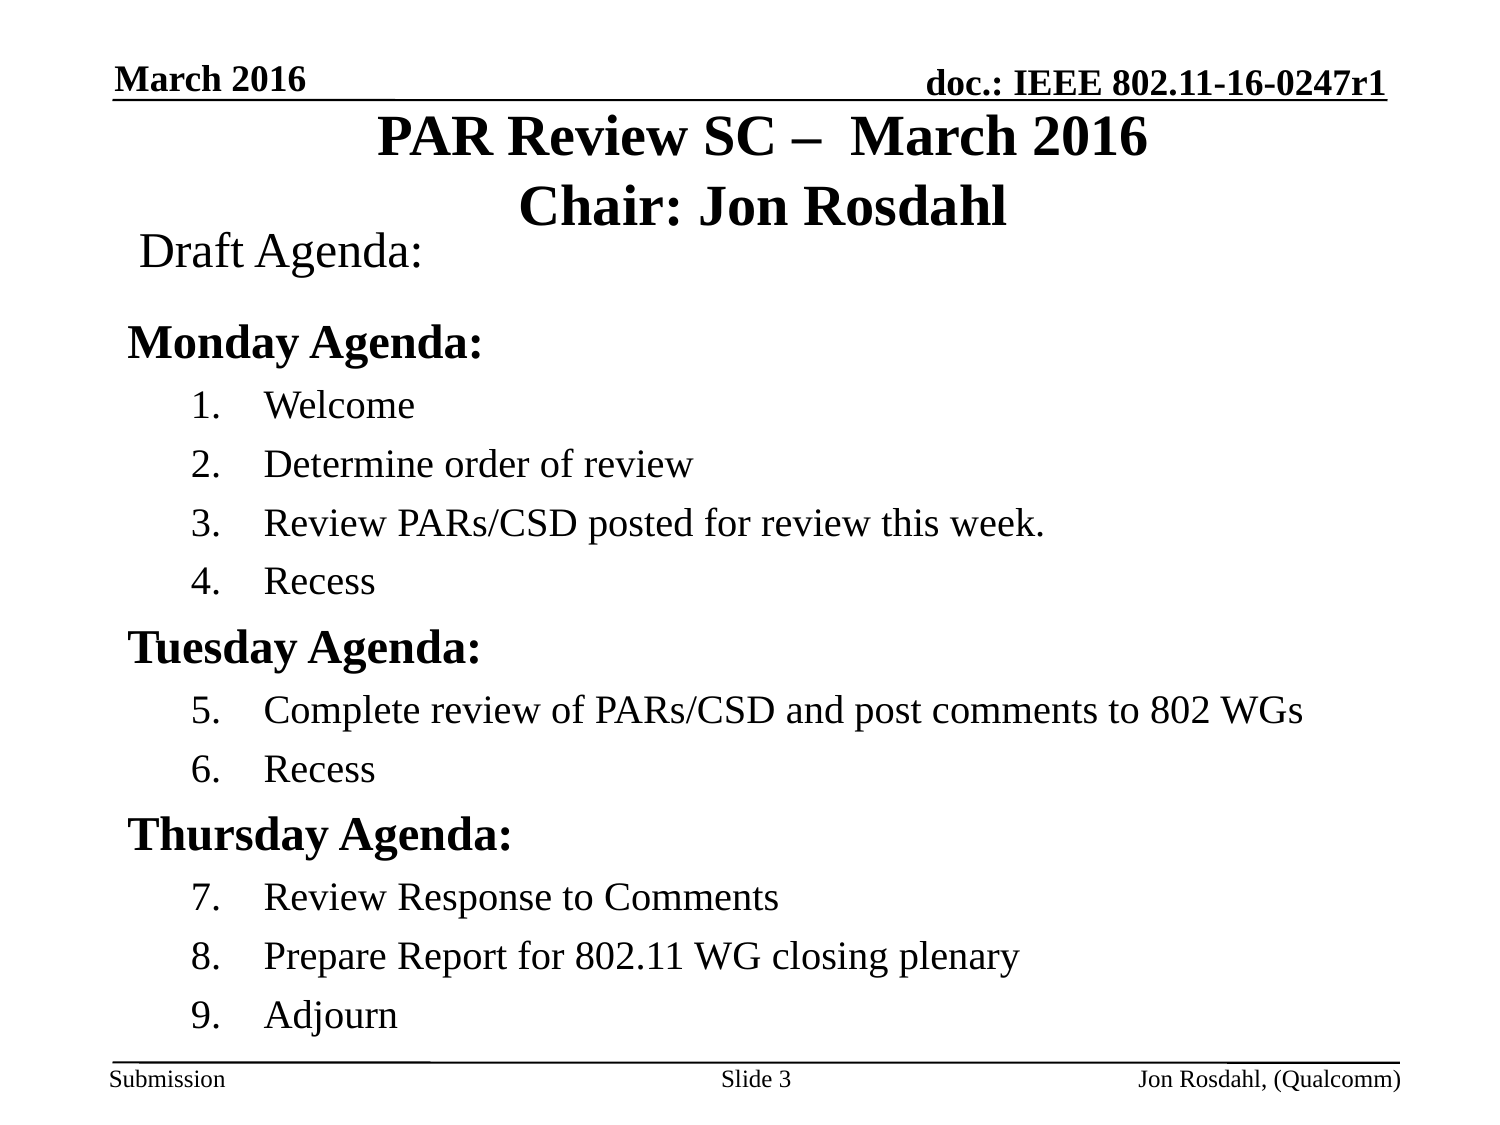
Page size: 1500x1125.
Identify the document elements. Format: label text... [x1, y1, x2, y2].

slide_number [114, 54, 423, 100]
text_box Draft Agenda: [123, 210, 585, 286]
slide_number Slide 3 [712, 1061, 800, 1123]
list Monday Agenda: Welcome Determine order of review Review PARs/CSD posted for review this week. Recess Tuesday Agenda: Complete review of PARs/CSD and post comments to 802 WGs Recess Thursday Agenda: Review Response to Comments Prepare Report for 802.11 WG closing plenary Adjourn [111, 302, 1377, 1046]
footer Jon Rosdahl, (Qualcomm) [878, 1061, 1402, 1093]
title PAR Review SC – March 2016 Chair: Jon Rosdahl [88, 101, 1439, 232]
